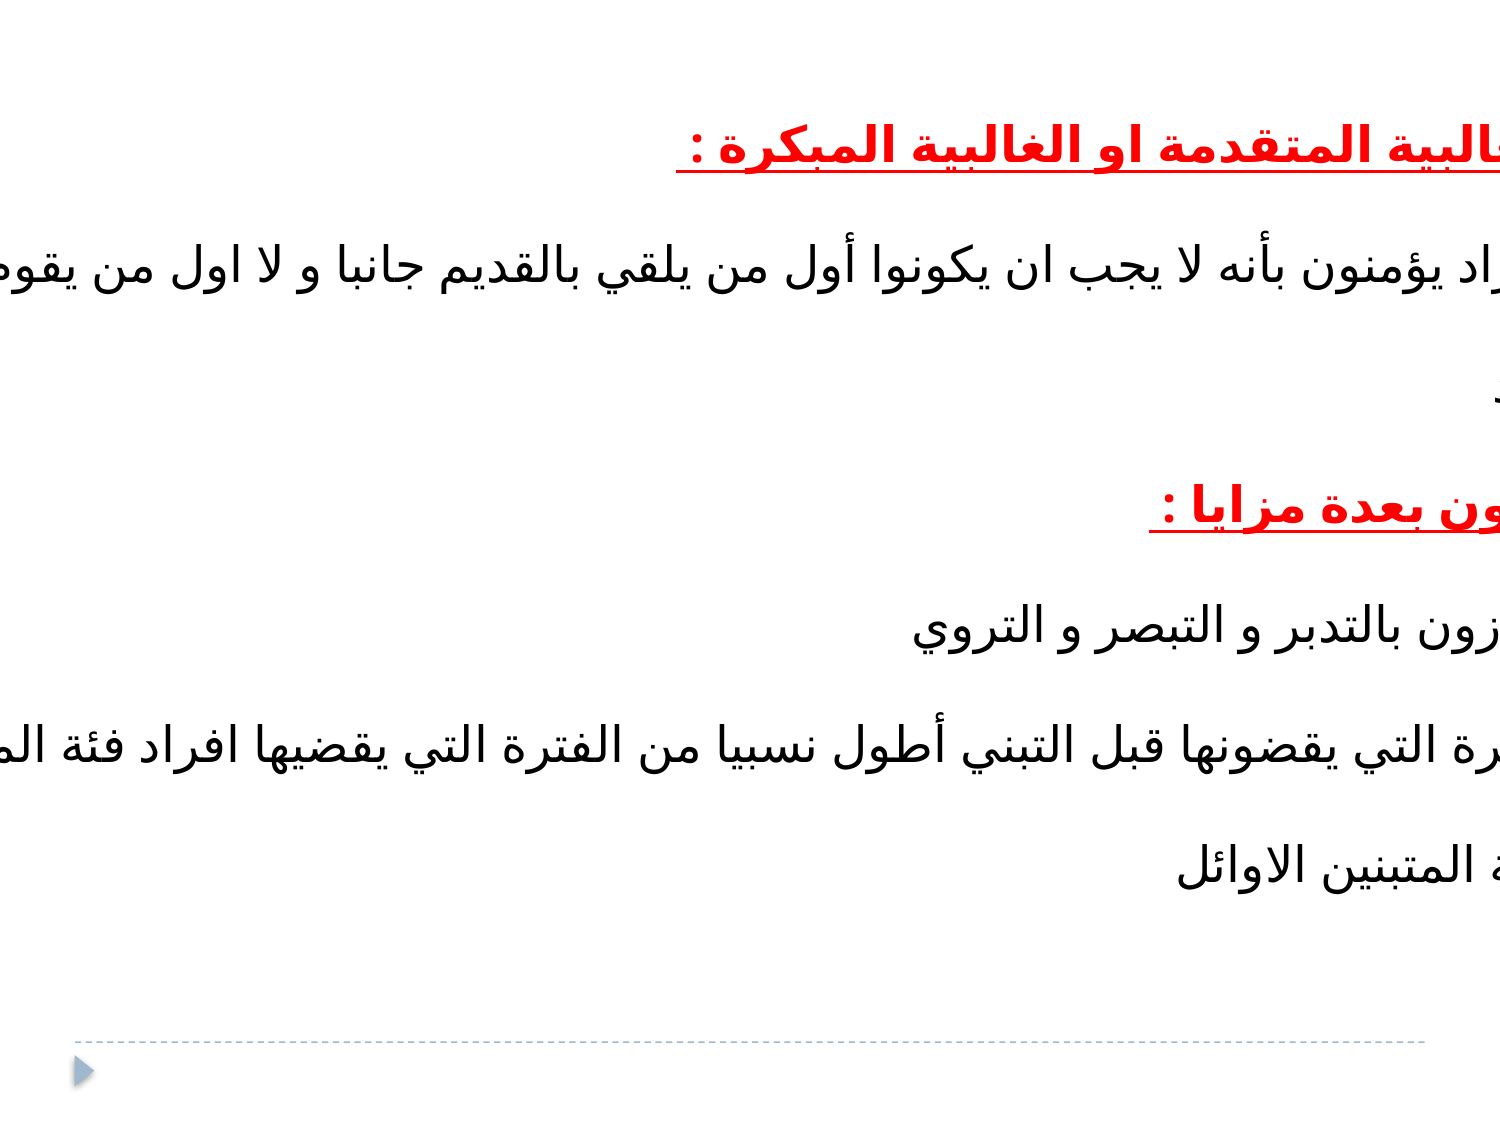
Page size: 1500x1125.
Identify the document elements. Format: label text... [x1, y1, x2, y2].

text_box ج/ الغالبية المتقدمة او الغالبية المبكرة : هم أفراد يؤمنون بأنه لا يجب ان يكونوا أول من يلقي بالقديم جانبا و لا اول من يقوم بتجربة الجديد يمتازون بعدة مزايا : 1- يمتازون بالتدبر و التبصر و التروي 2- الفترة التي يقضونها قبل التبني أطول نسبيا من الفترة التي يقضيها افراد فئة المبتكرون او فئة المتبنين الاوائل [0, 105, 1500, 961]
